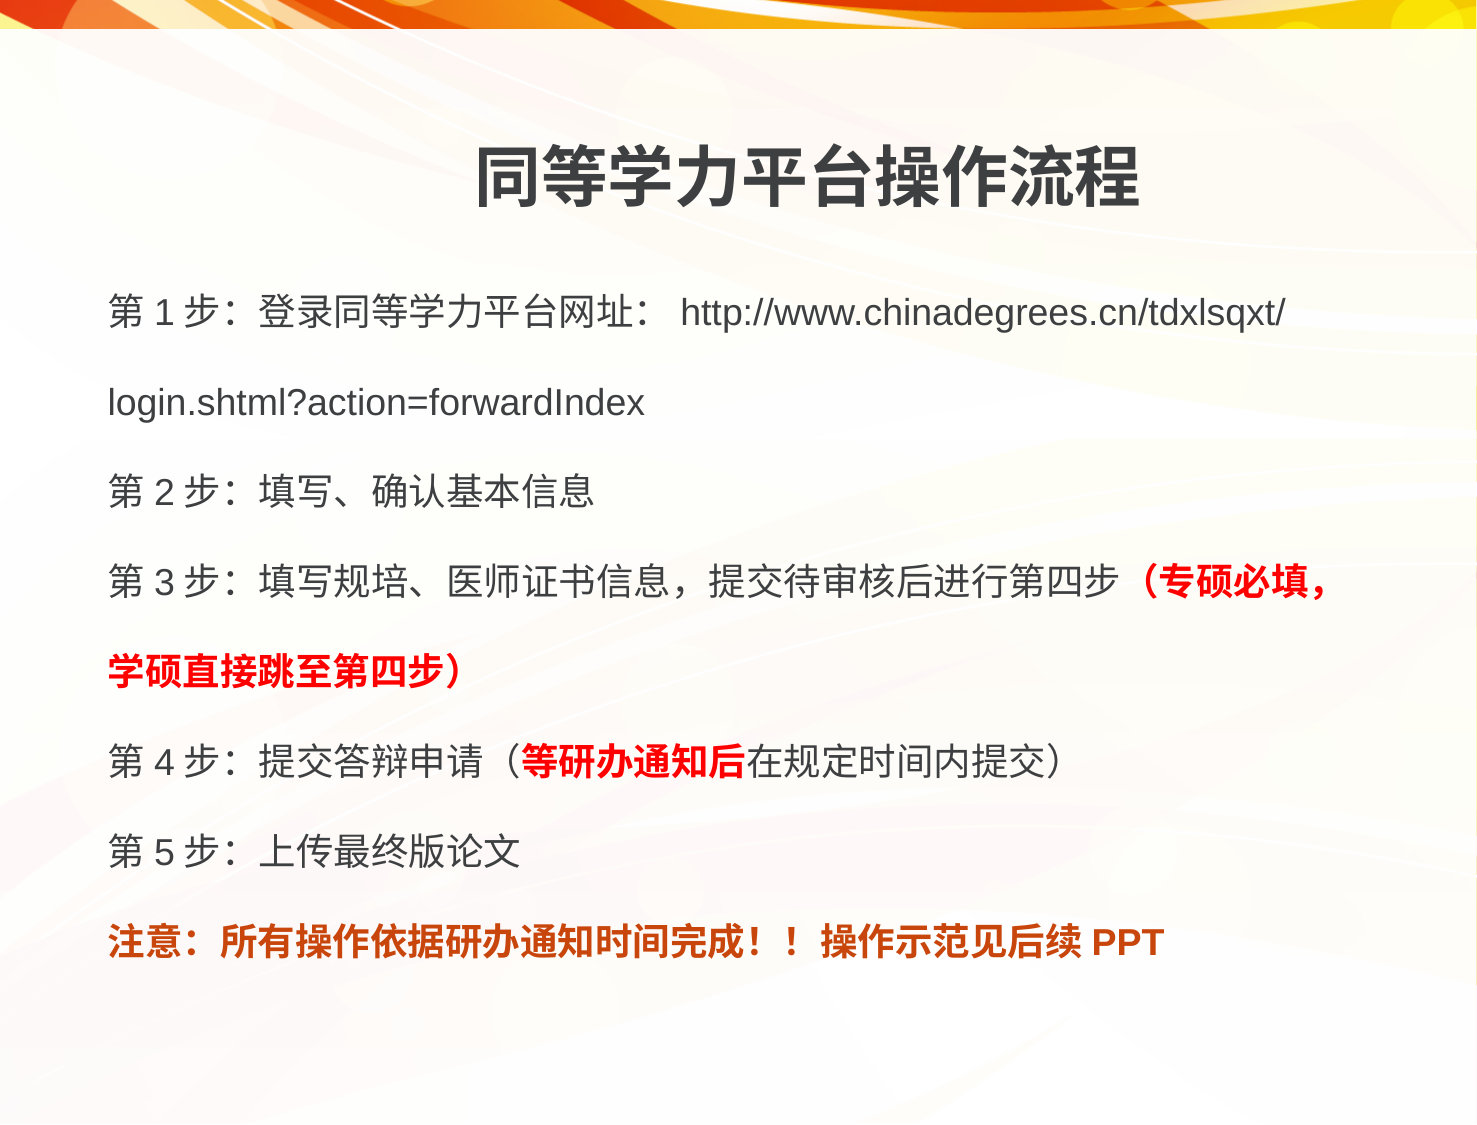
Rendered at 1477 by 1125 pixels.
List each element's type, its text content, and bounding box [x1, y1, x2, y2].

text_box 第1步：登录同等学力平台网址：http://www.chinadegrees.cn/tdxlsqxt/login.shtml?action=forwardIndex 第2步：填写、确认基本信息 第3步：填写规培、医师证书信息，提交待审核后进行第四步（专硕必填，学硕直接跳至第四步） 第4步：提交答辩申请（等研办通知后在规定时间内提交） 第5步：上传最终版论文 注意：所有操作依据研办通知时间完成！！操作示范见后续PPT [92, 235, 1384, 971]
text_box 同等学力平台操作流程 [459, 103, 1157, 223]
picture [0, 0, 1477, 29]
